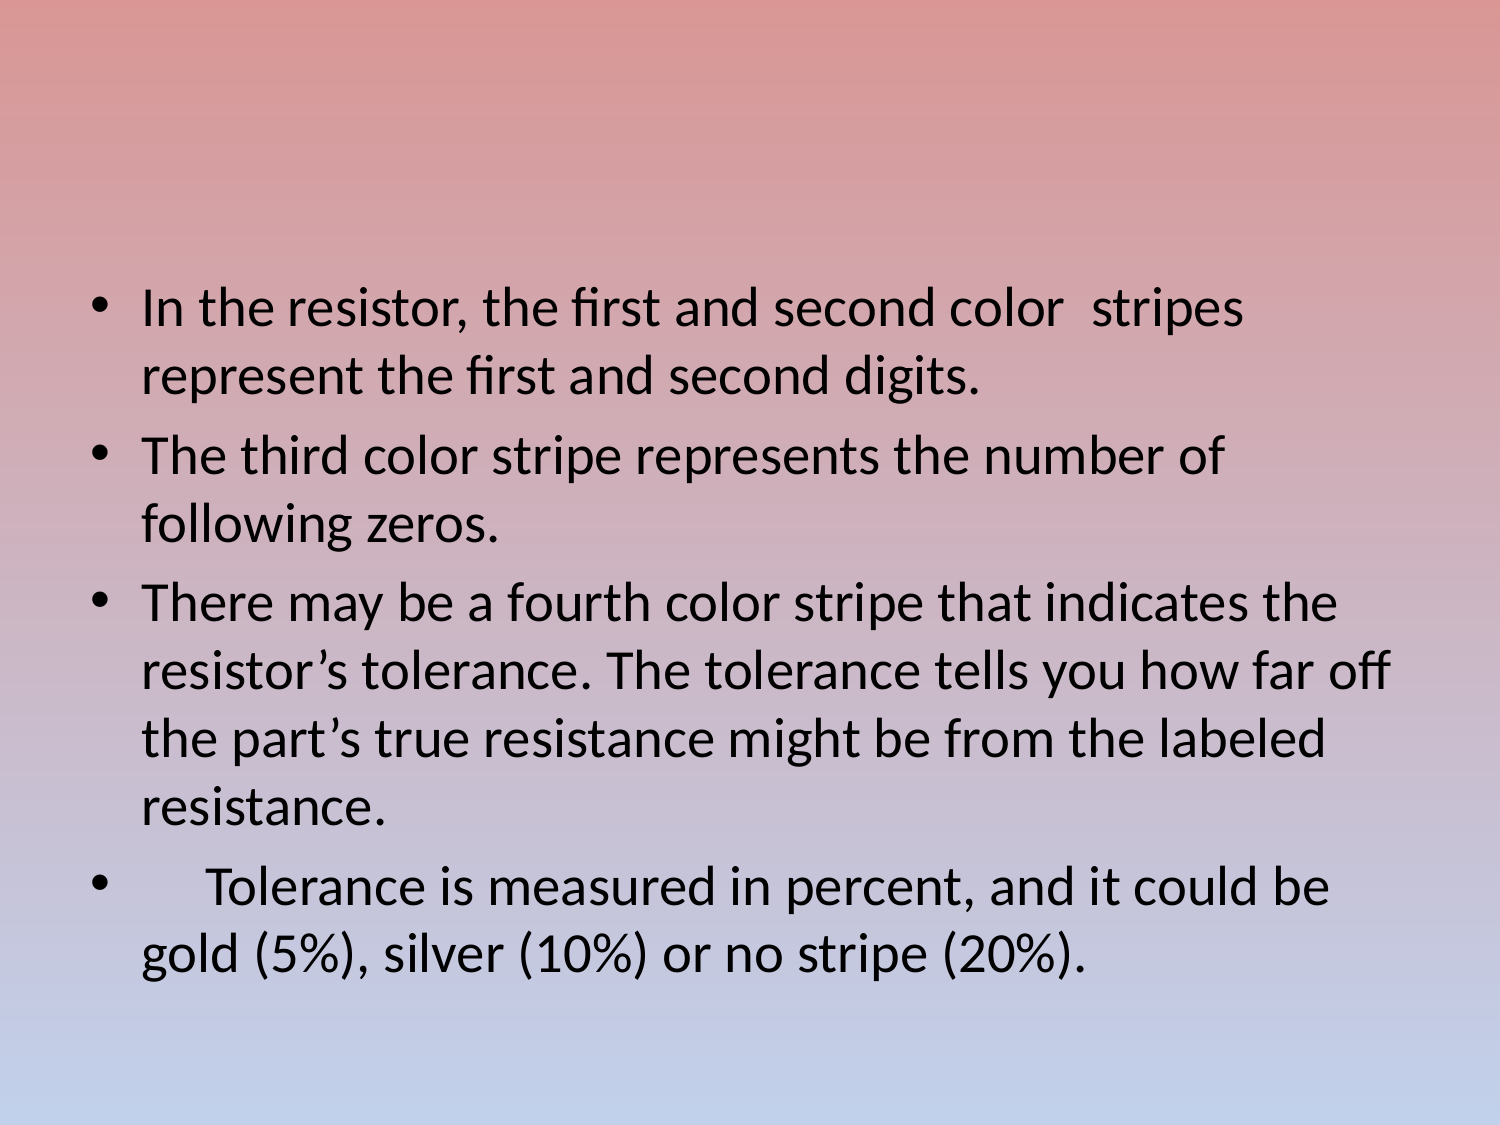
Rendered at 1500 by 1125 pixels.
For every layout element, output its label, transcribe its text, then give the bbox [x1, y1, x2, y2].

list In the resistor, the first and second color stripes represent the first and second digits. The third color stripe represents the number of following zeros. There may be a fourth color stripe that indicates the resistor’s tolerance. The tolerance tells you how far off the part’s true resistance might be from the labeled resistance. Tolerance is measured in percent, and it could be gold (5%), silver (10%) or no stripe (20%). [75, 262, 1425, 1005]
